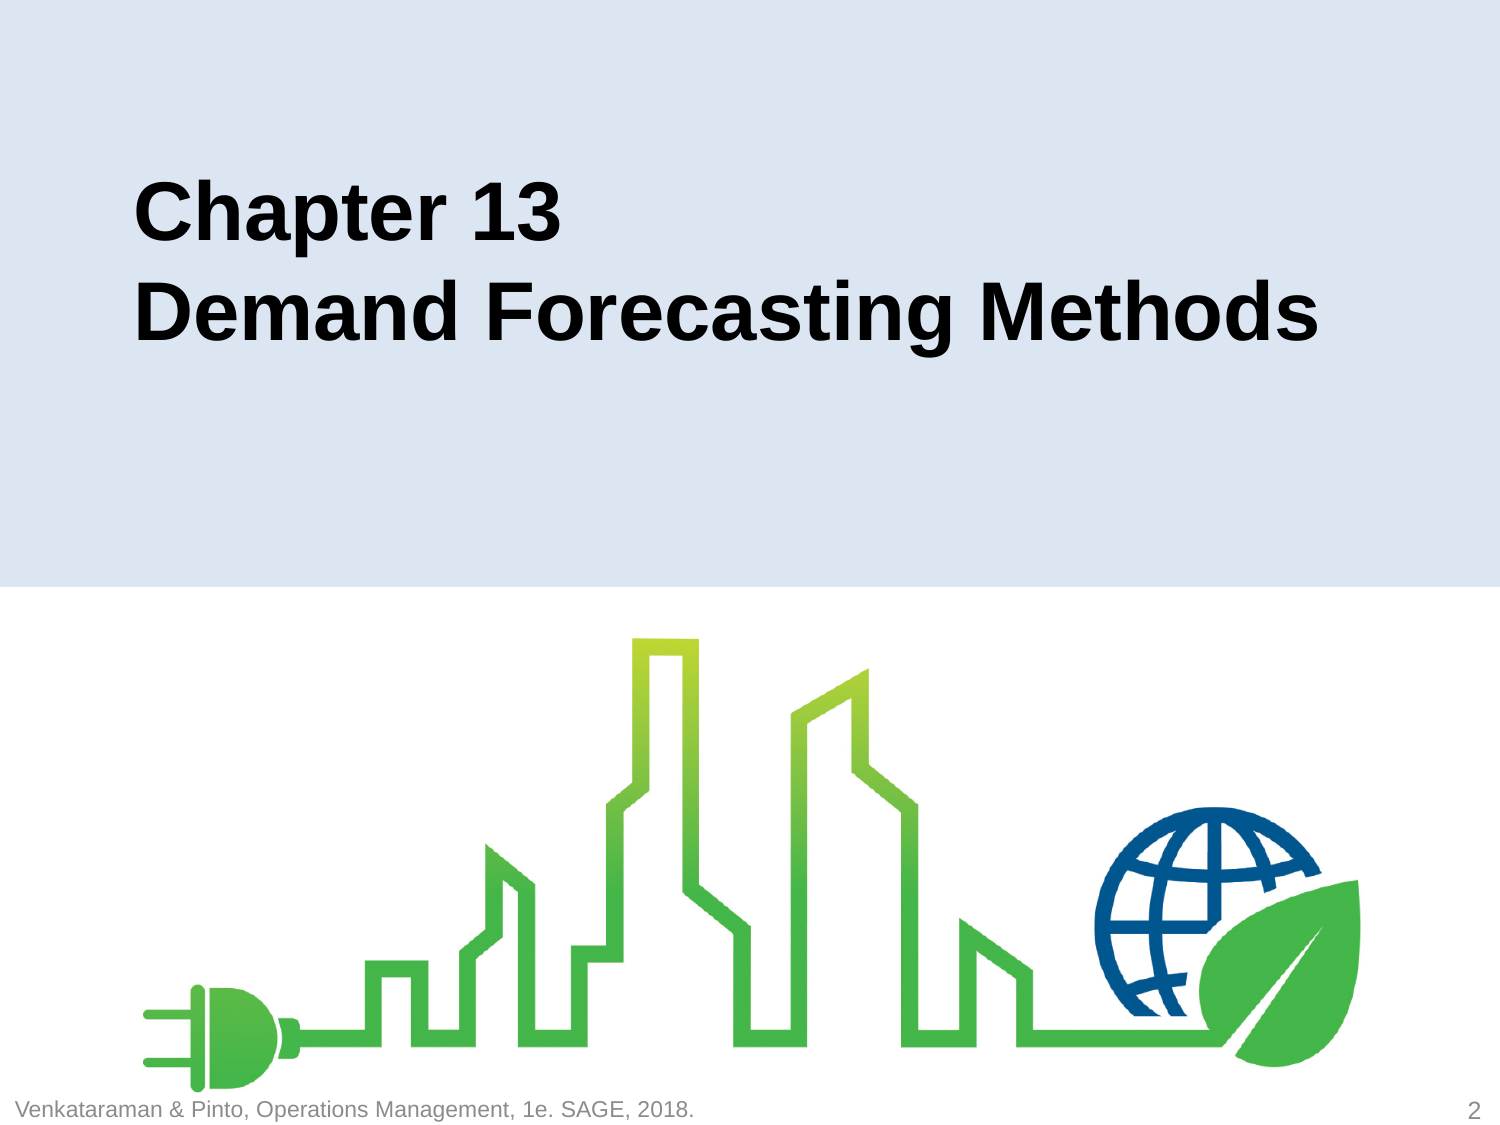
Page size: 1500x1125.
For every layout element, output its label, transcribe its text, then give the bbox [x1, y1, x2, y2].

footer Venkataraman & Pinto, Operations Management, 1e. SAGE, 2018. [0, 1087, 1194, 1125]
slide_number 2 [1421, 1087, 1497, 1125]
title Chapter 13 Demand Forecasting Methods [118, 149, 1394, 374]
picture [0, 587, 1500, 1125]
